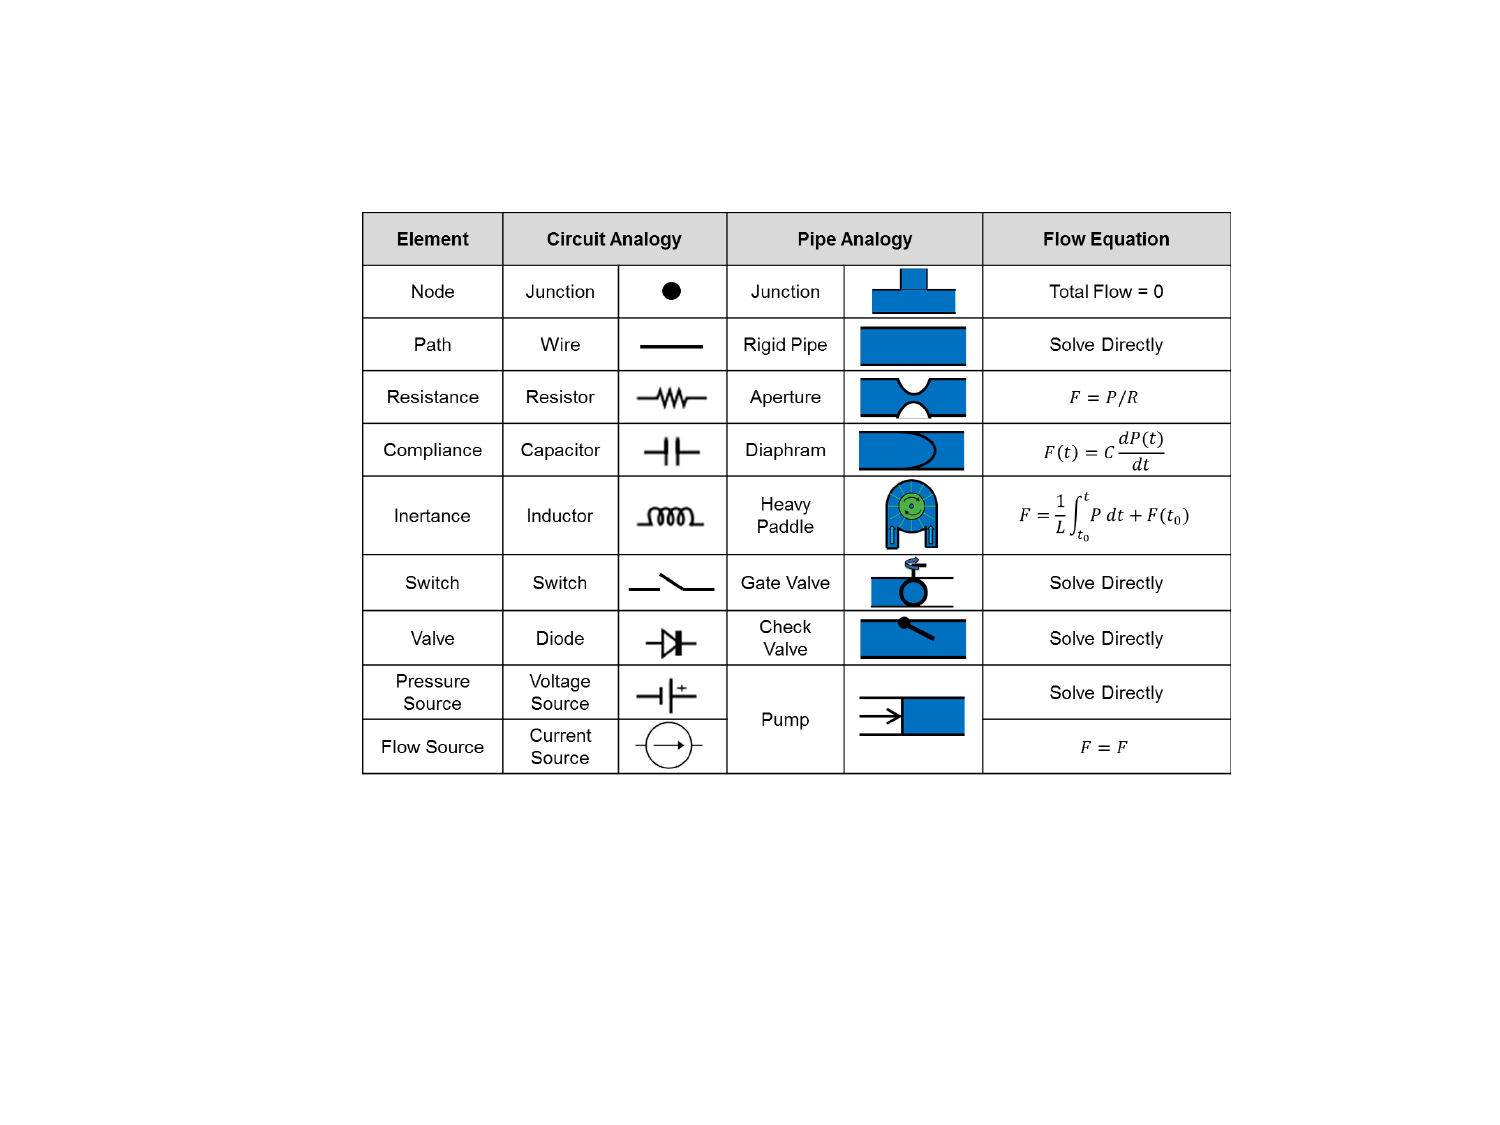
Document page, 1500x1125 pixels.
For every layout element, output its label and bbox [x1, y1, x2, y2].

picture [362, 212, 1231, 783]
